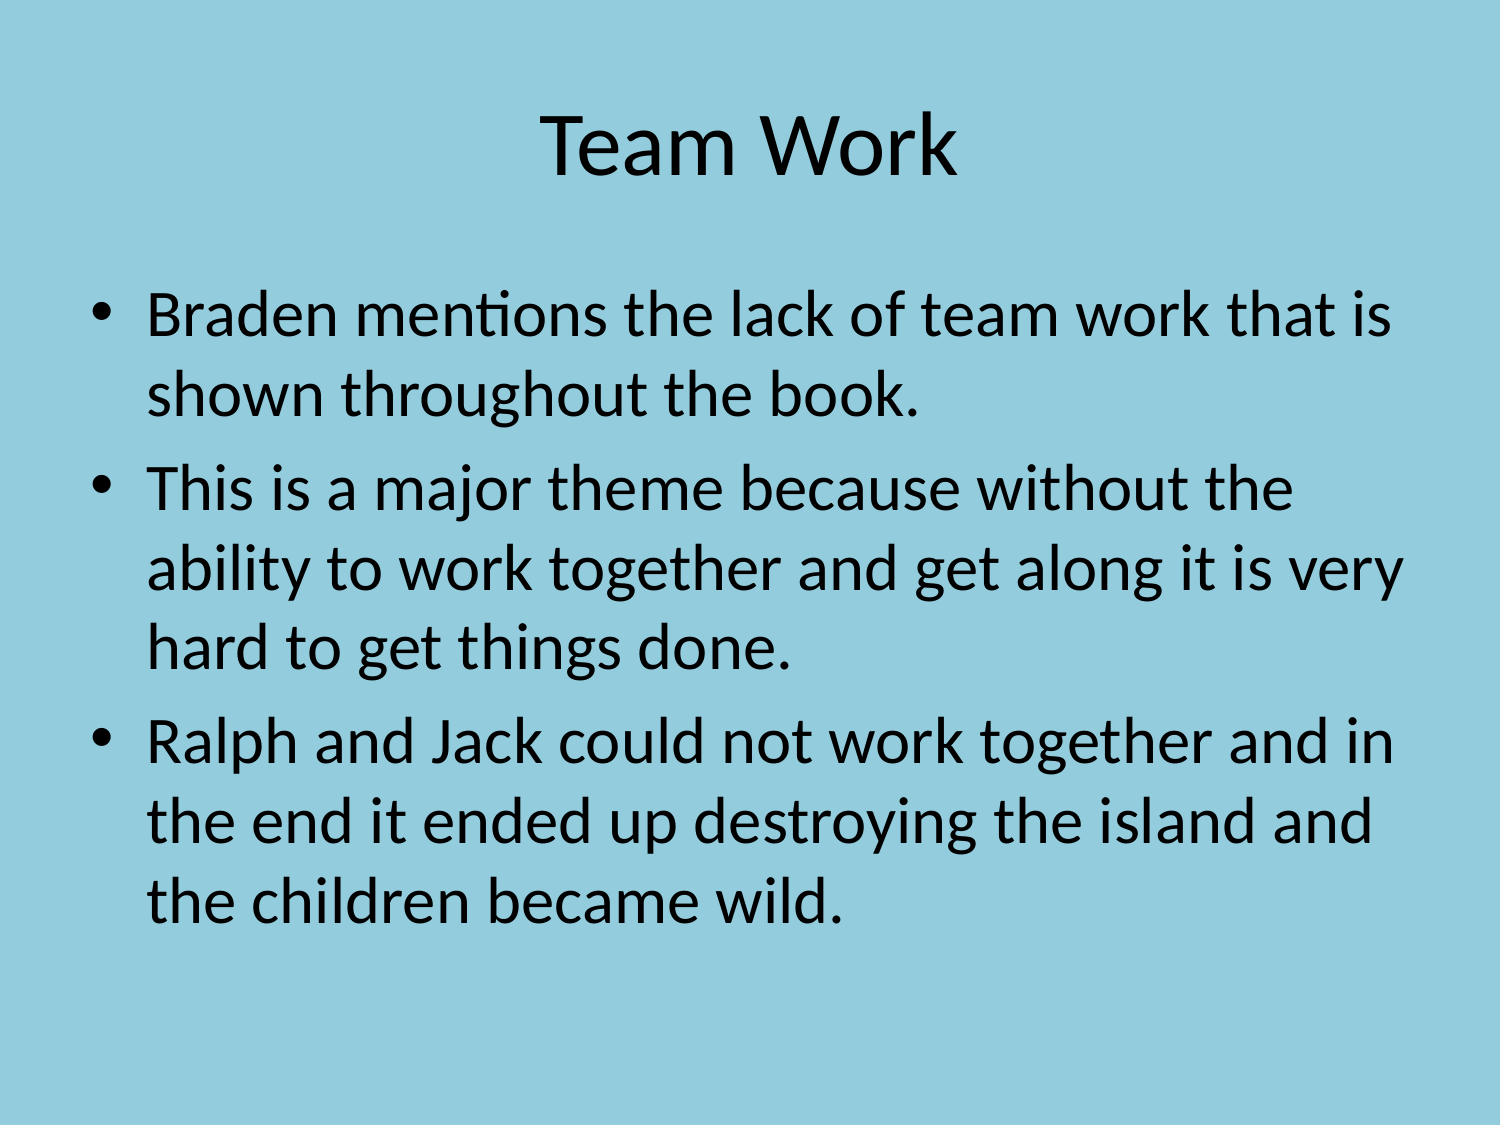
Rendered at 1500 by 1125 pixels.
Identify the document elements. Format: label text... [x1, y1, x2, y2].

list Braden mentions the lack of team work that is shown throughout the book. This is a major theme because without the ability to work together and get along it is very hard to get things done. Ralph and Jack could not work together and in the end it ended up destroying the island and the children became wild. [75, 262, 1425, 1005]
title Team Work [75, 45, 1425, 233]
